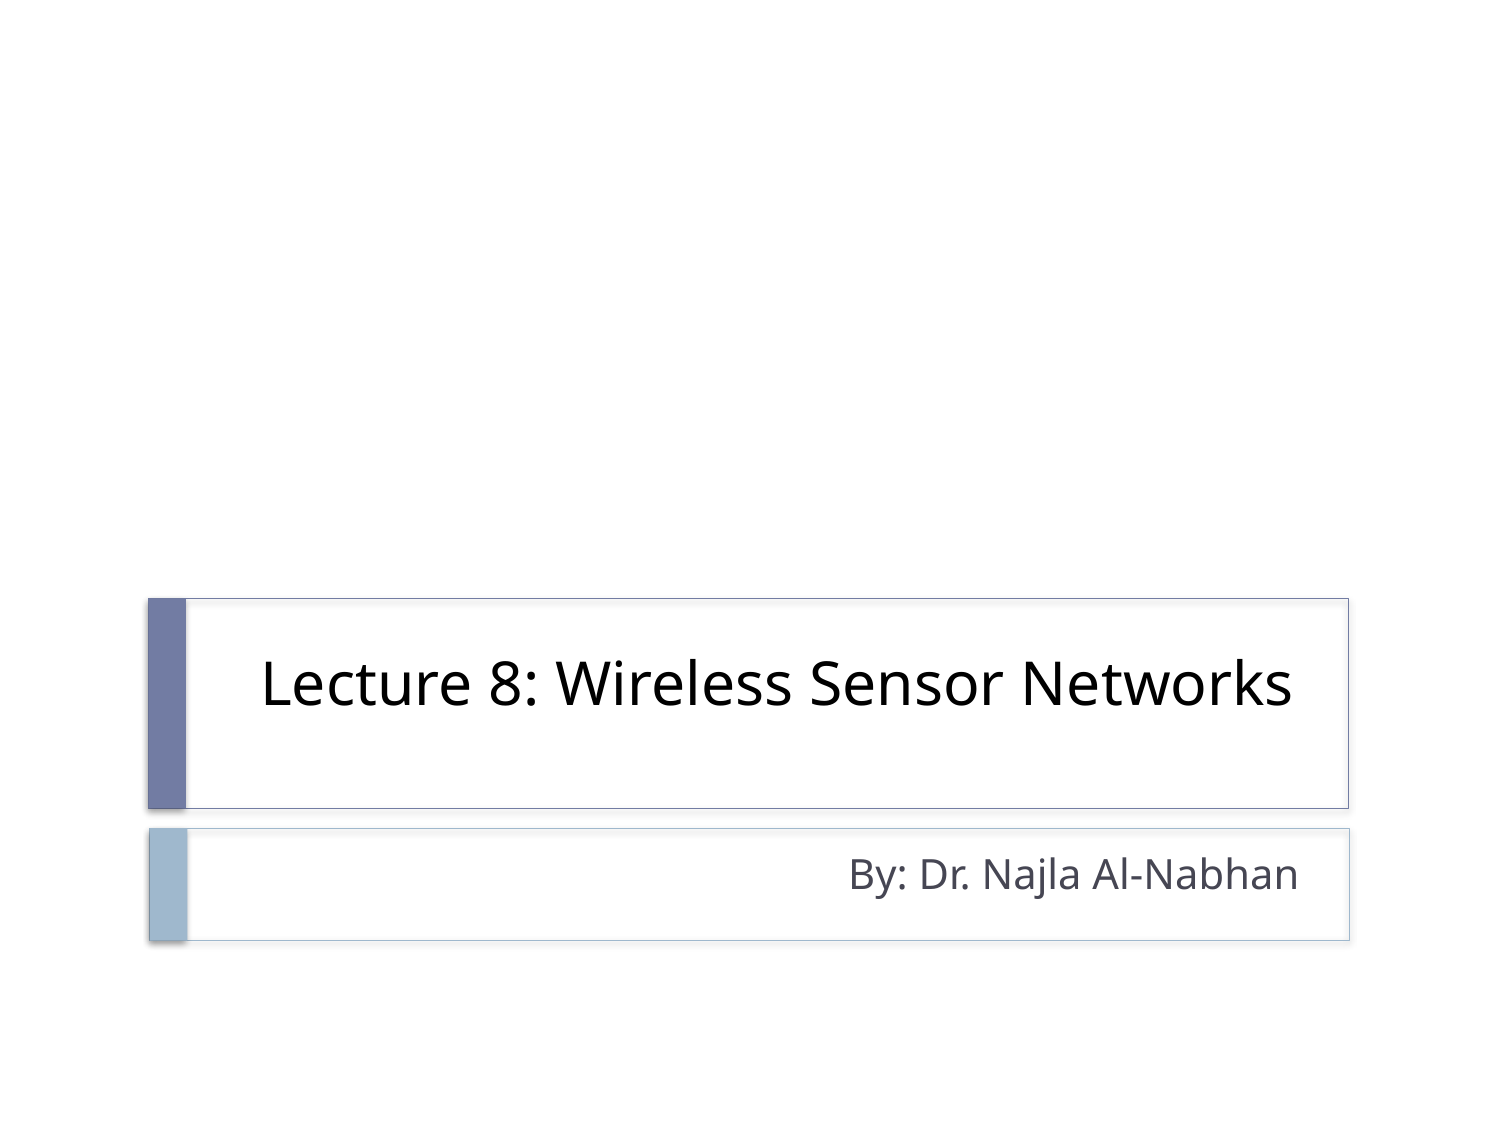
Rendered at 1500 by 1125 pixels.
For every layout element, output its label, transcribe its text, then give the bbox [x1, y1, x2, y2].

subtitle By: Dr. Najla Al-Nabhan [200, 840, 1325, 929]
title Lecture 8: Wireless Sensor Networks [200, 637, 1325, 800]
